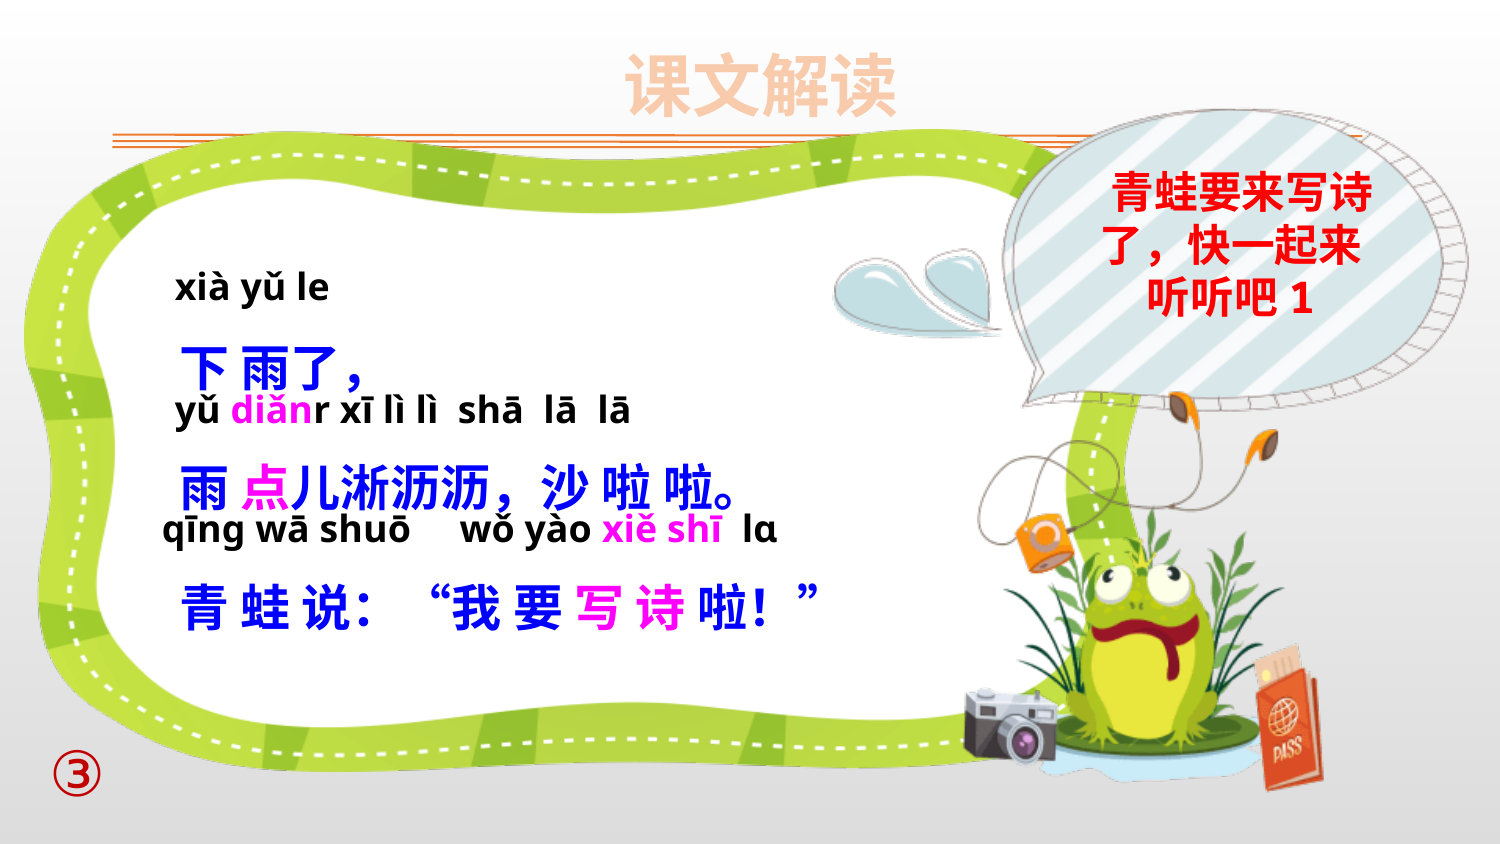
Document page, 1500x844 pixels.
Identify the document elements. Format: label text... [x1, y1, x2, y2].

picture [808, 100, 1480, 830]
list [24, 129, 954, 772]
text_box 课文解读 [612, 36, 911, 129]
text_box ③ [37, 772, 117, 815]
